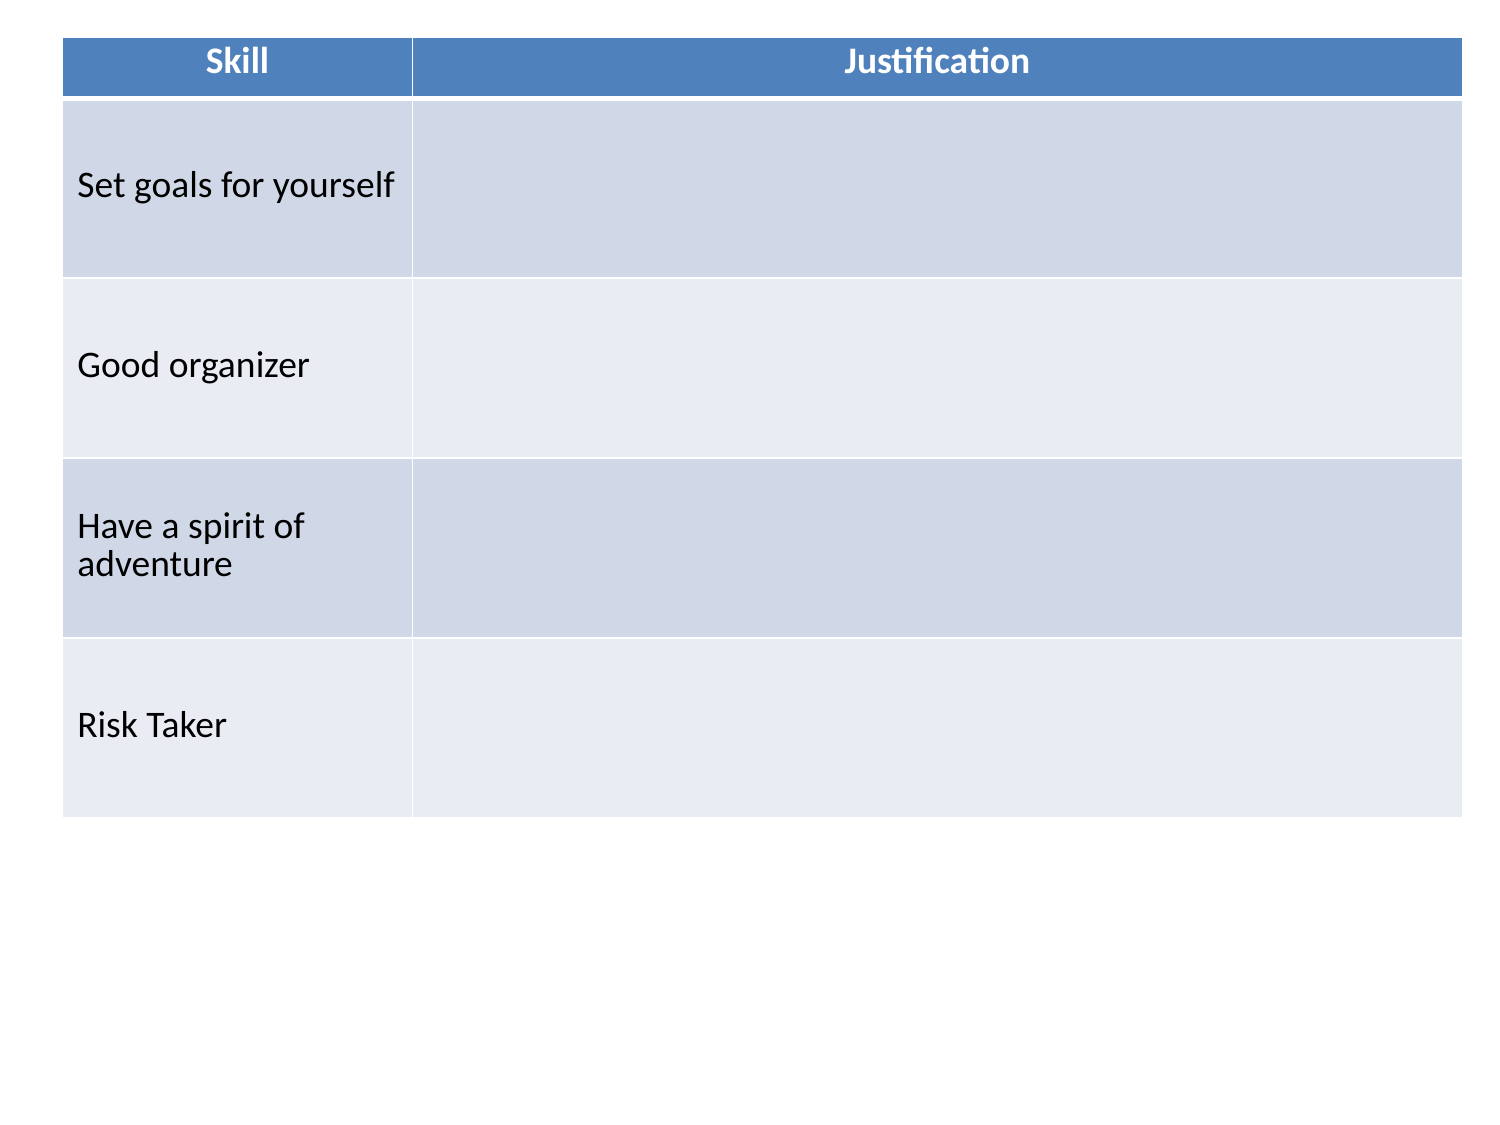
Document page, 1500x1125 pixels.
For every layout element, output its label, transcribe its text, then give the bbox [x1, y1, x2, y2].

table_cell [413, 459, 1462, 637]
table_cell [413, 279, 1462, 457]
table_header Justification [413, 38, 1462, 96]
table_cell Risk Taker [63, 639, 412, 817]
table_header Skill [63, 38, 412, 96]
table_cell Have a spirit of adventure [63, 459, 412, 637]
table_cell Set goals for yourself [63, 101, 412, 277]
table_cell Good organizer [63, 279, 412, 457]
table_cell [413, 101, 1462, 277]
table_cell [413, 639, 1462, 817]
